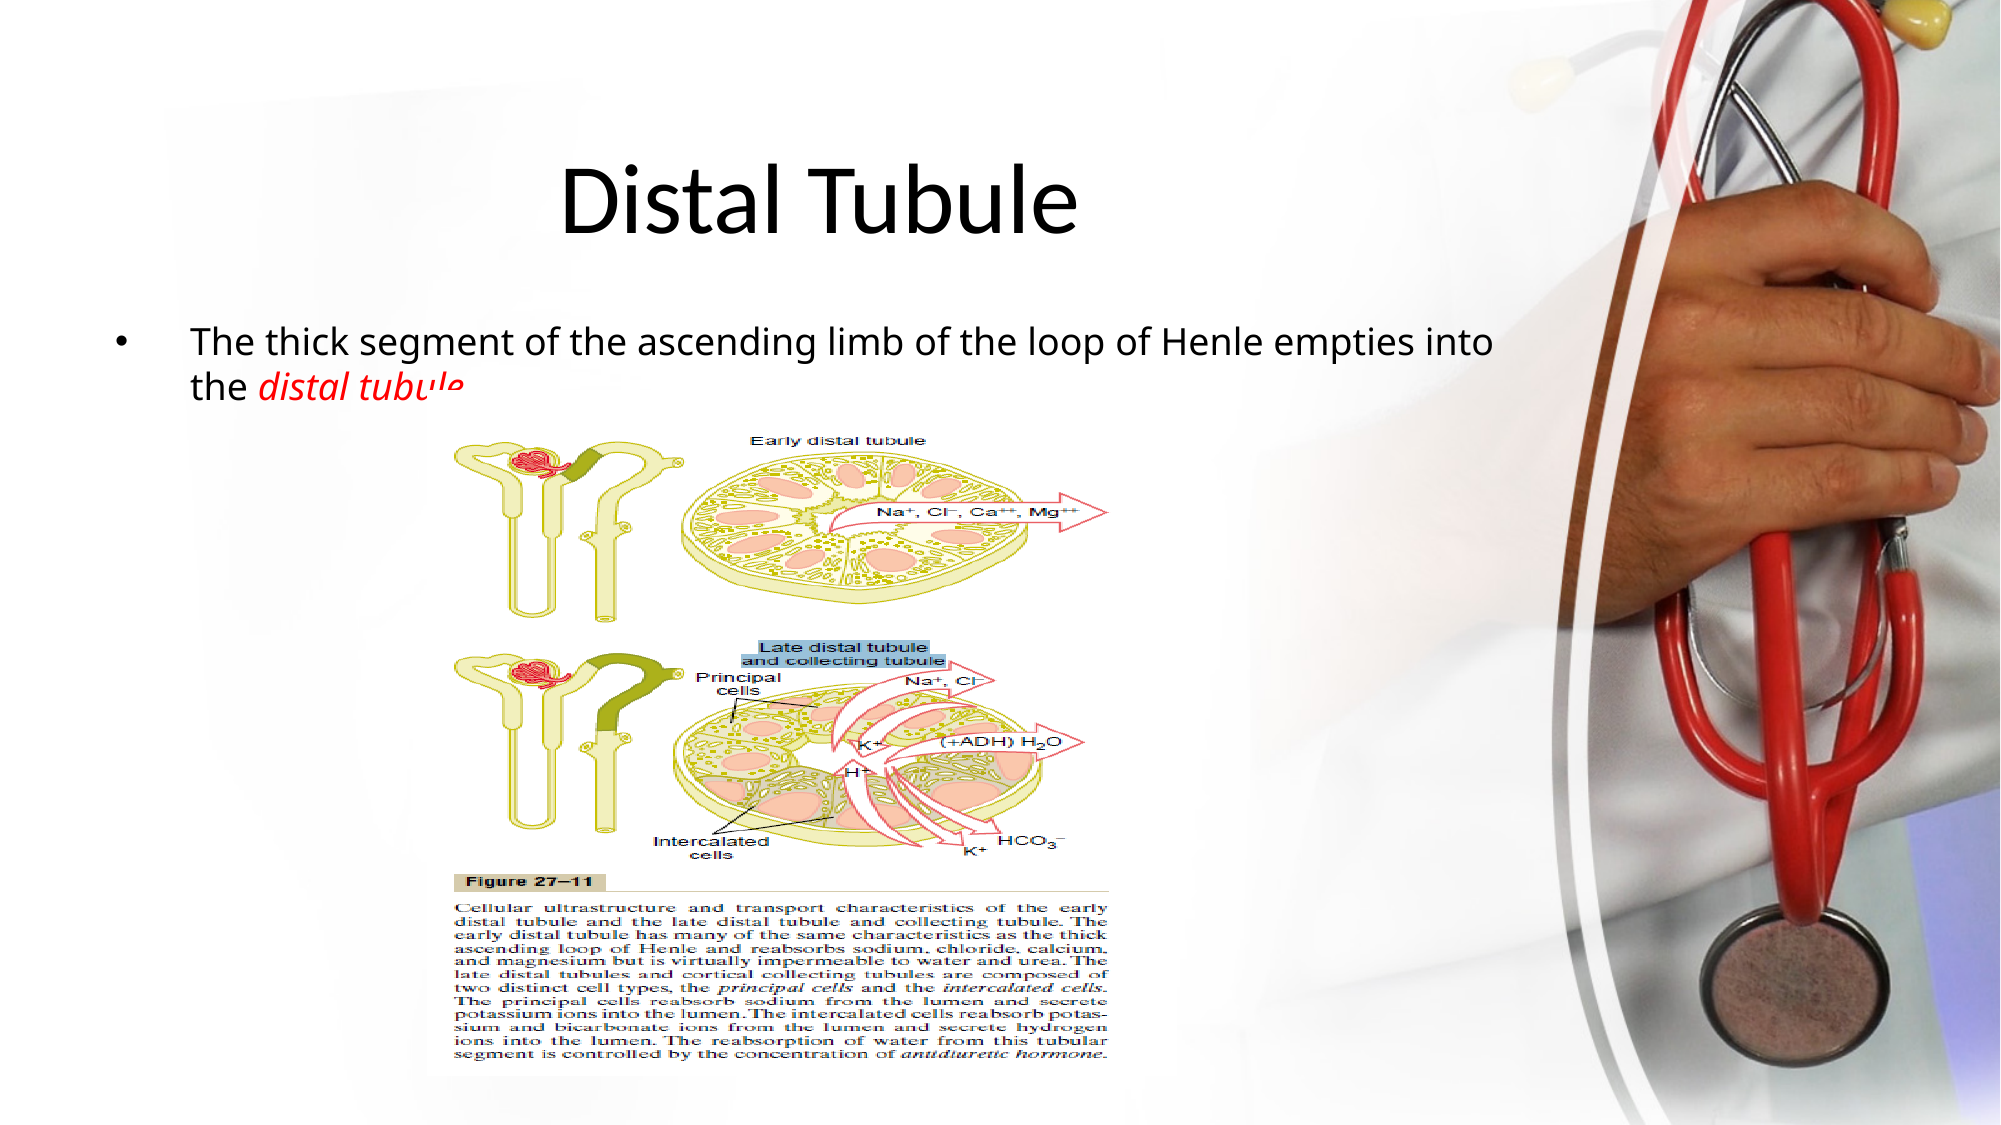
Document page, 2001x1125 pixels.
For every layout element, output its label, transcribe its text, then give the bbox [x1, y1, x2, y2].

title Distal Tubule [99, 110, 1540, 278]
list The thick segment of the ascending limb of the loop of Henle empties into the distal tubule [100, 310, 1537, 1043]
picture [0, 0, 2001, 1125]
